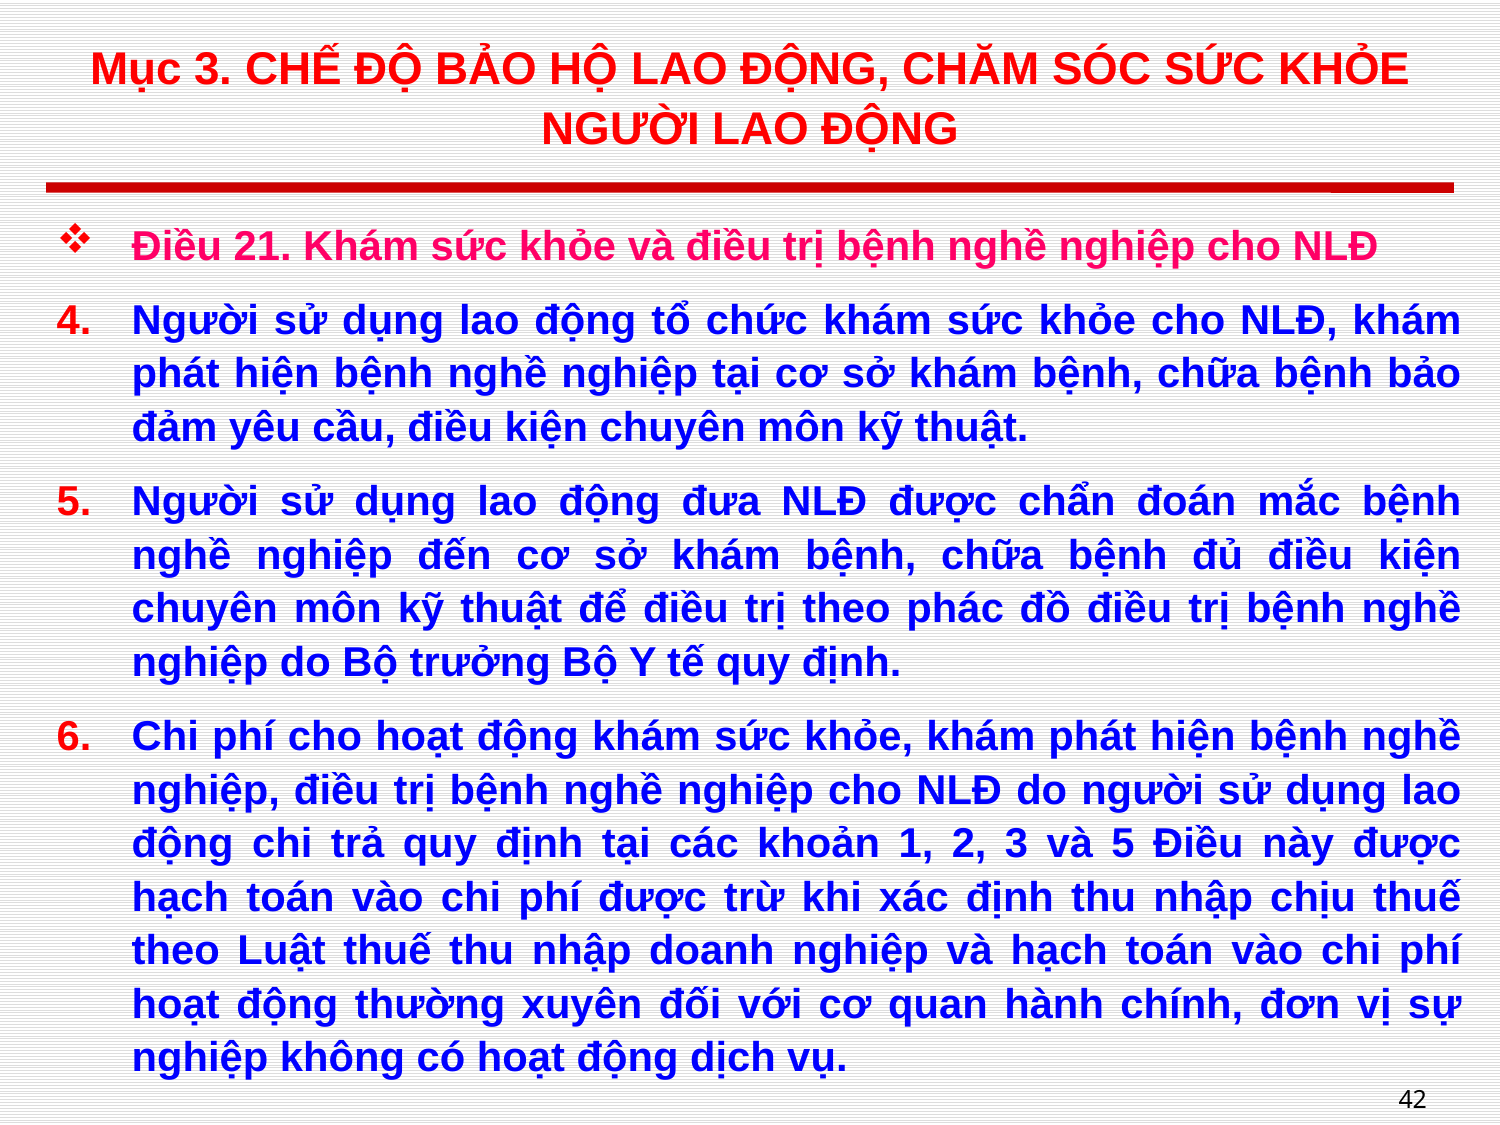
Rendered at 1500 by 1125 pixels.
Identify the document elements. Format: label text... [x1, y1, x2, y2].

title Mục 3. CHẾ ĐỘ BẢO HỘ LAO ĐỘNG, CHĂM SÓC SỨC KHỎE NGƯỜI LAO ĐỘNG [38, 24, 1463, 163]
text_box Điều 21. Khám sức khỏe và điều trị bệnh nghề nghiệp cho NLĐ Người sử dụng lao động tổ chức khám sức khỏe cho NLĐ, khám phát hiện bệnh nghề nghiệp tại cơ sở khám bệnh, chữa bệnh bảo đảm yêu cầu, điều kiện chuyên môn kỹ thuật. Người sử dụng lao động đưa NLĐ được chẩn đoán mắc bệnh nghề nghiệp đến cơ sở khám bệnh, chữa bệnh đủ điều kiện chuyên môn kỹ thuật để điều trị theo phác đồ điều trị bệnh nghề nghiệp do Bộ trưởng Bộ Y tế quy định. Chi phí cho hoạt động khám sức khỏe, khám phát hiện bệnh nghề nghiệp, điều trị bệnh nghề nghiệp cho NLĐ do người sử dụng lao động chi trả quy định tại các khoản 1, 2, 3 và 5 Điều này được hạch toán vào chi phí được trừ khi xác định thu nhập chịu thuế theo Luật thuế thu nhập doanh nghiệp và hạch toán vào chi phí hoạt động thường xuyên đối với cơ quan hành chính, đơn vị sự nghiệp không có hoạt động dịch vụ. [23, 199, 1477, 1088]
